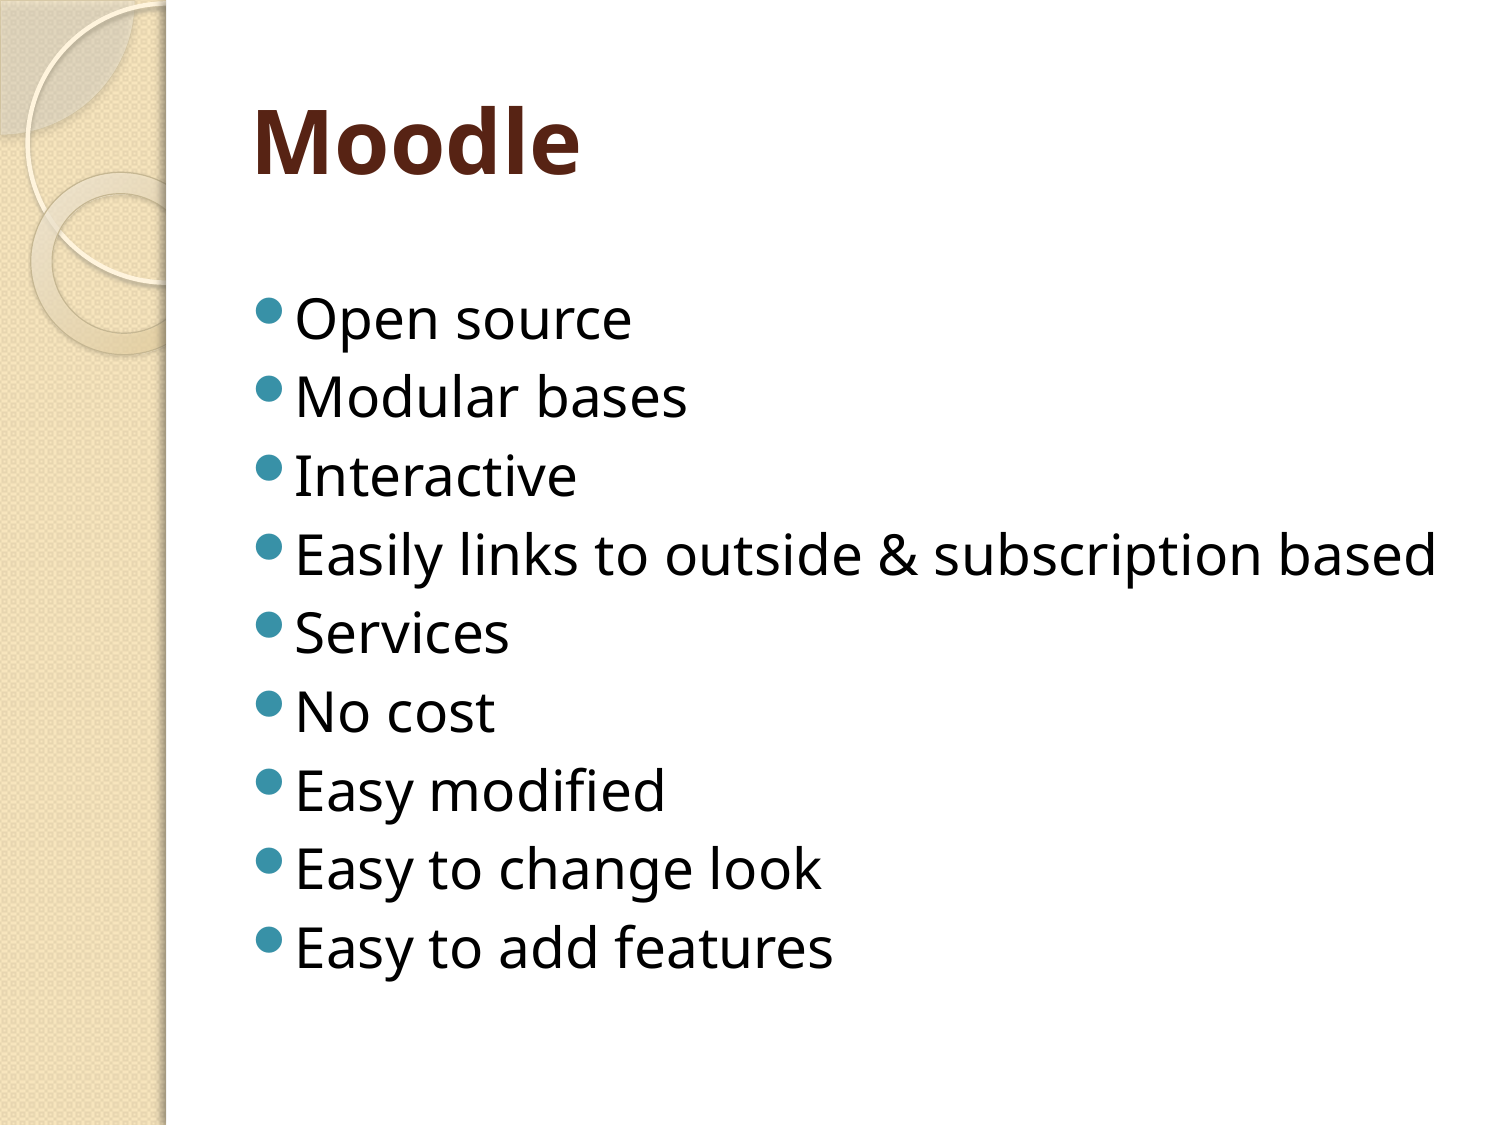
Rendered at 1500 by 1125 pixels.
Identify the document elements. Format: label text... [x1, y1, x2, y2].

list Open source Modular bases Interactive Easily links to outside & subscription based Services No cost Easy modified Easy to change look Easy to add features [225, 275, 1455, 1063]
title Moodle [235, 45, 1466, 233]
